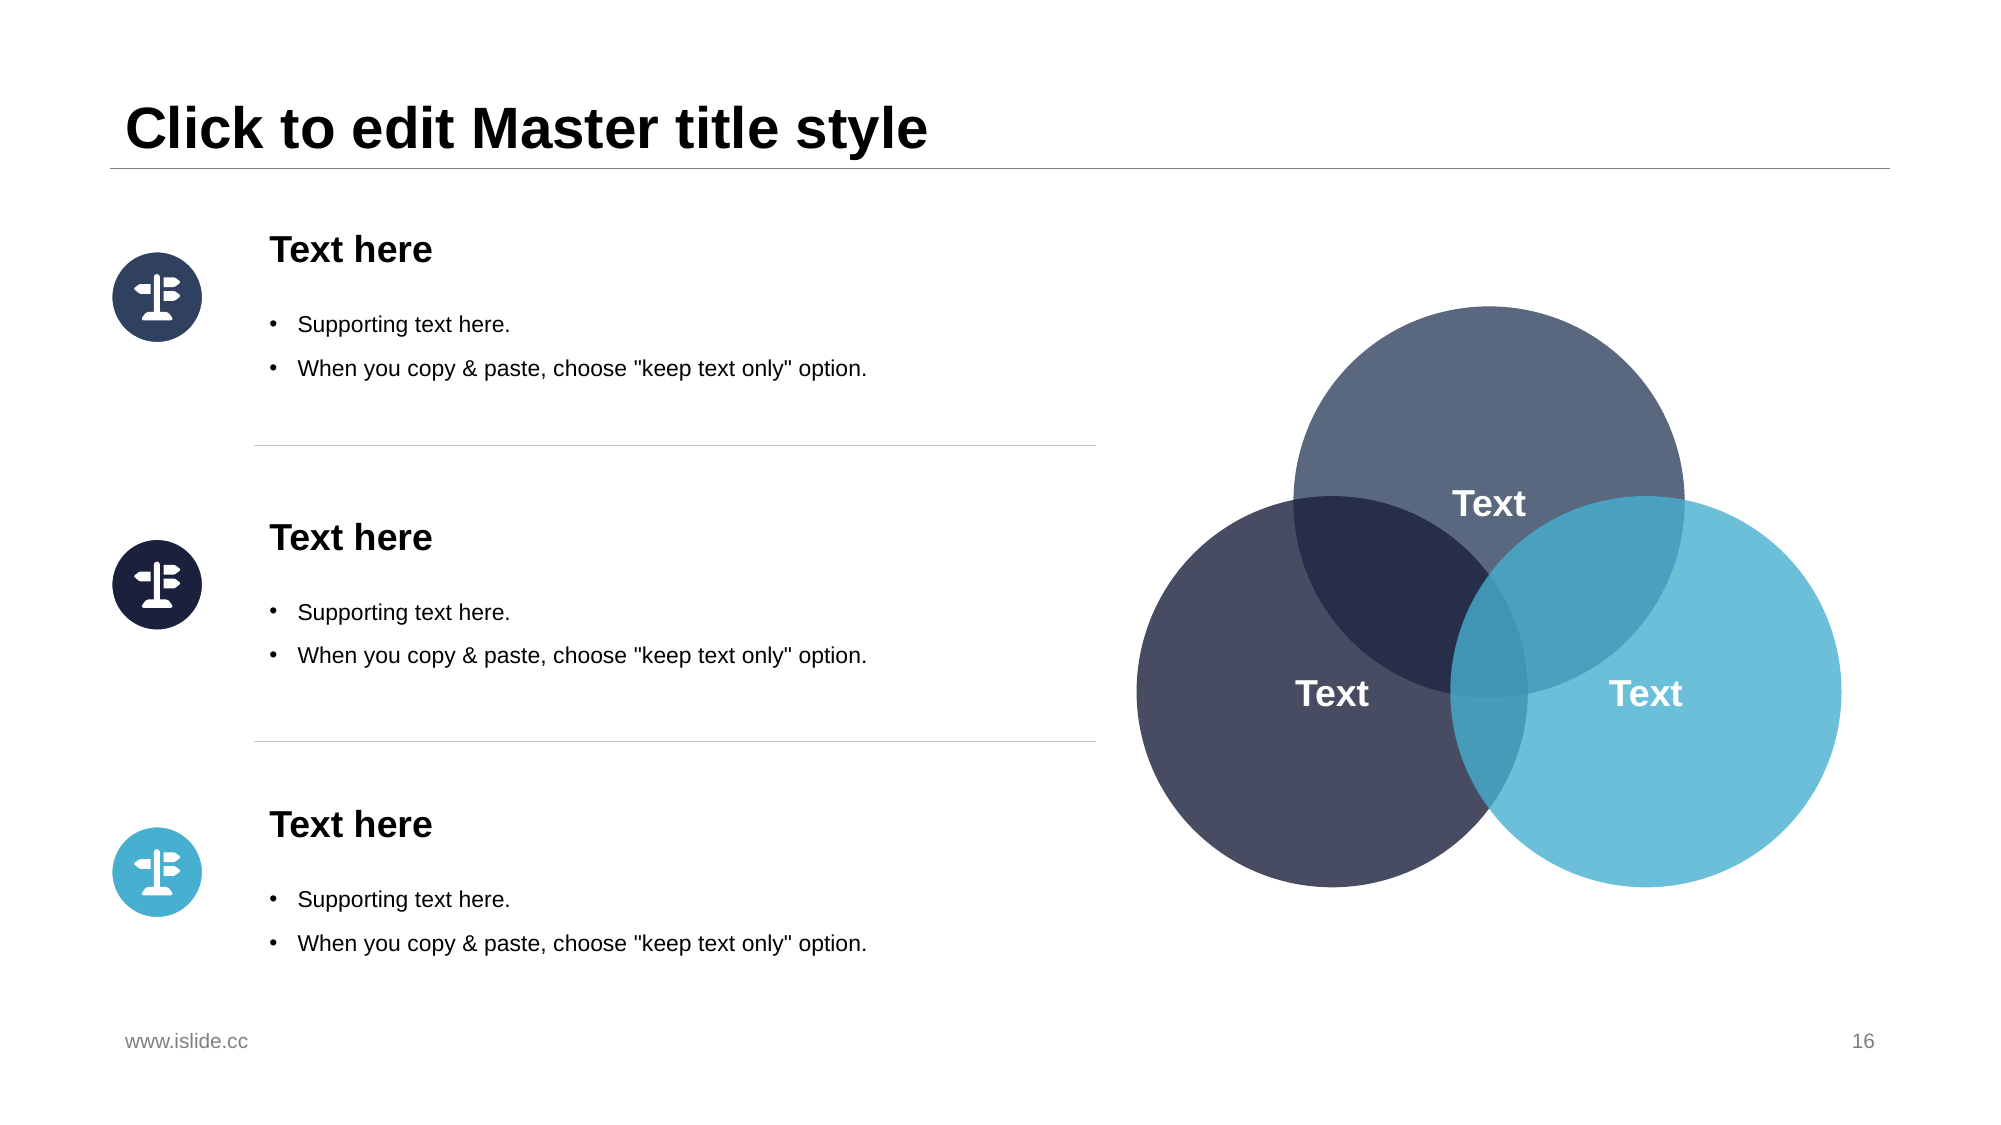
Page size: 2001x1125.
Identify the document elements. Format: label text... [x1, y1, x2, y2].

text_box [109, 217, 1842, 975]
footer www.islide.cc [109, 1023, 790, 1058]
slide_number 16 [1412, 1023, 1890, 1058]
title Click to edit Master title style [109, 0, 1890, 169]
